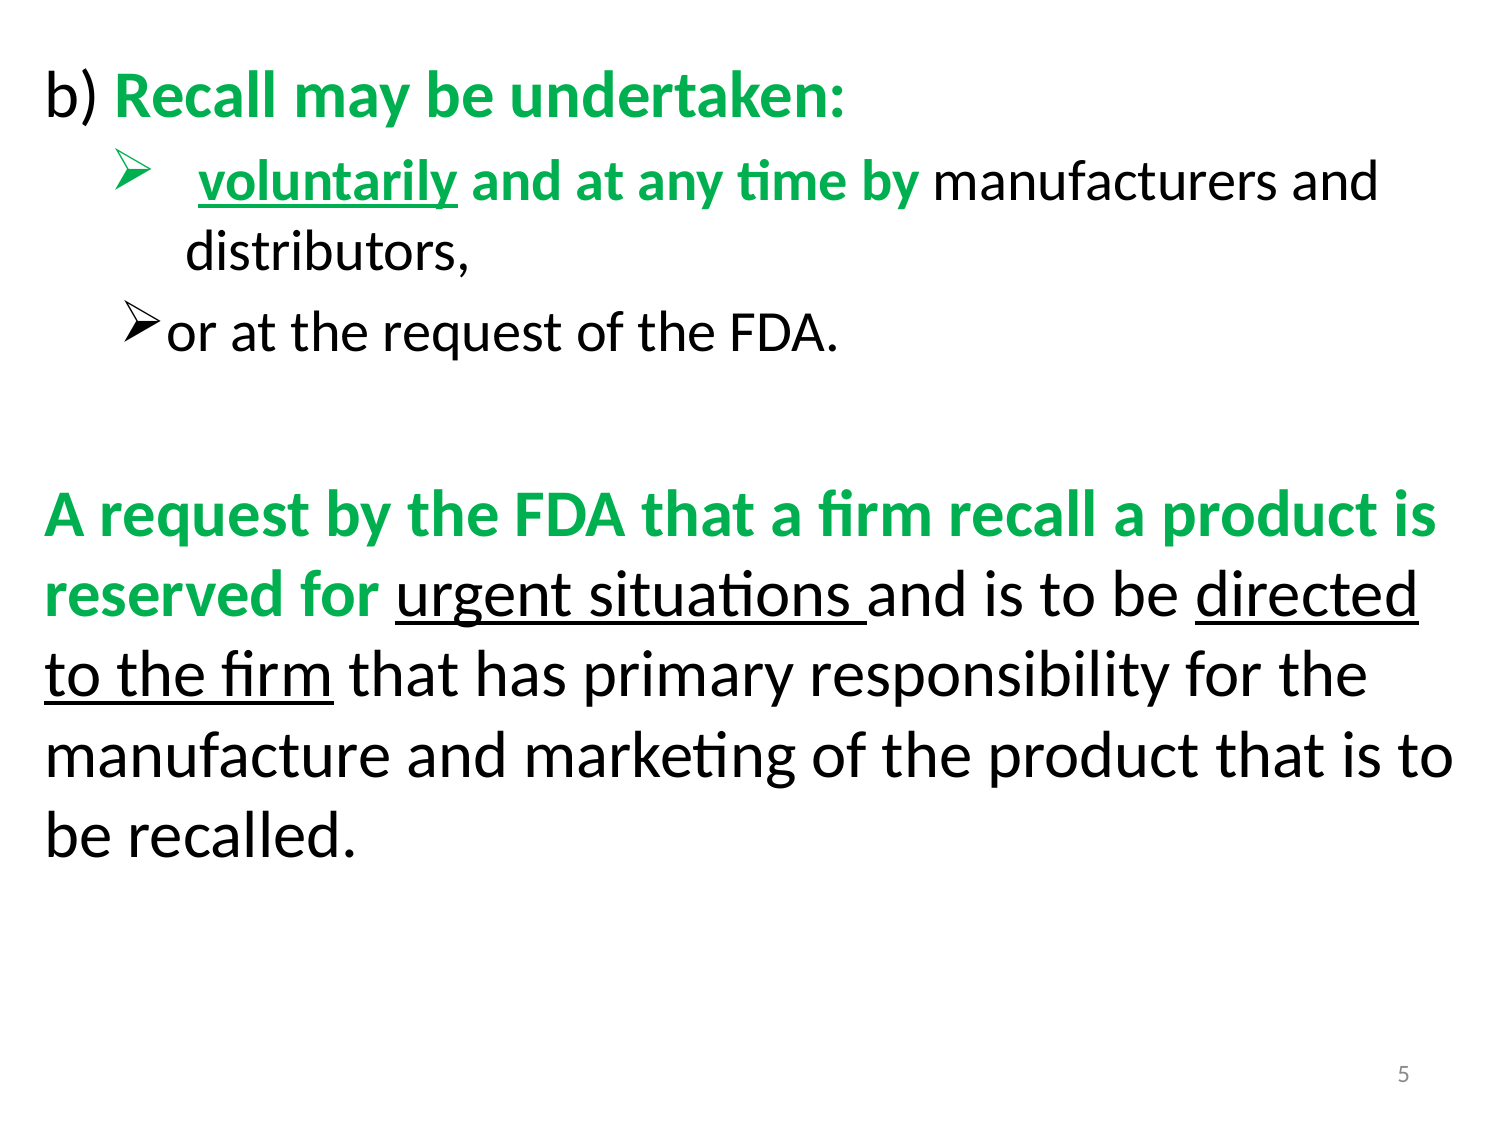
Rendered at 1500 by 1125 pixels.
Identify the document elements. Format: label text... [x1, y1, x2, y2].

slide_number 5 [1074, 1042, 1425, 1103]
list b) Recall may be undertaken: voluntarily and at any time by manufacturers and distributors, or at the request of the FDA. A request by the FDA that a firm recall a product is reserved for urgent situations and is to be directed to the firm that has primary responsibility for the manufacture and marketing of the product that is to be recalled. [29, 42, 1471, 1094]
